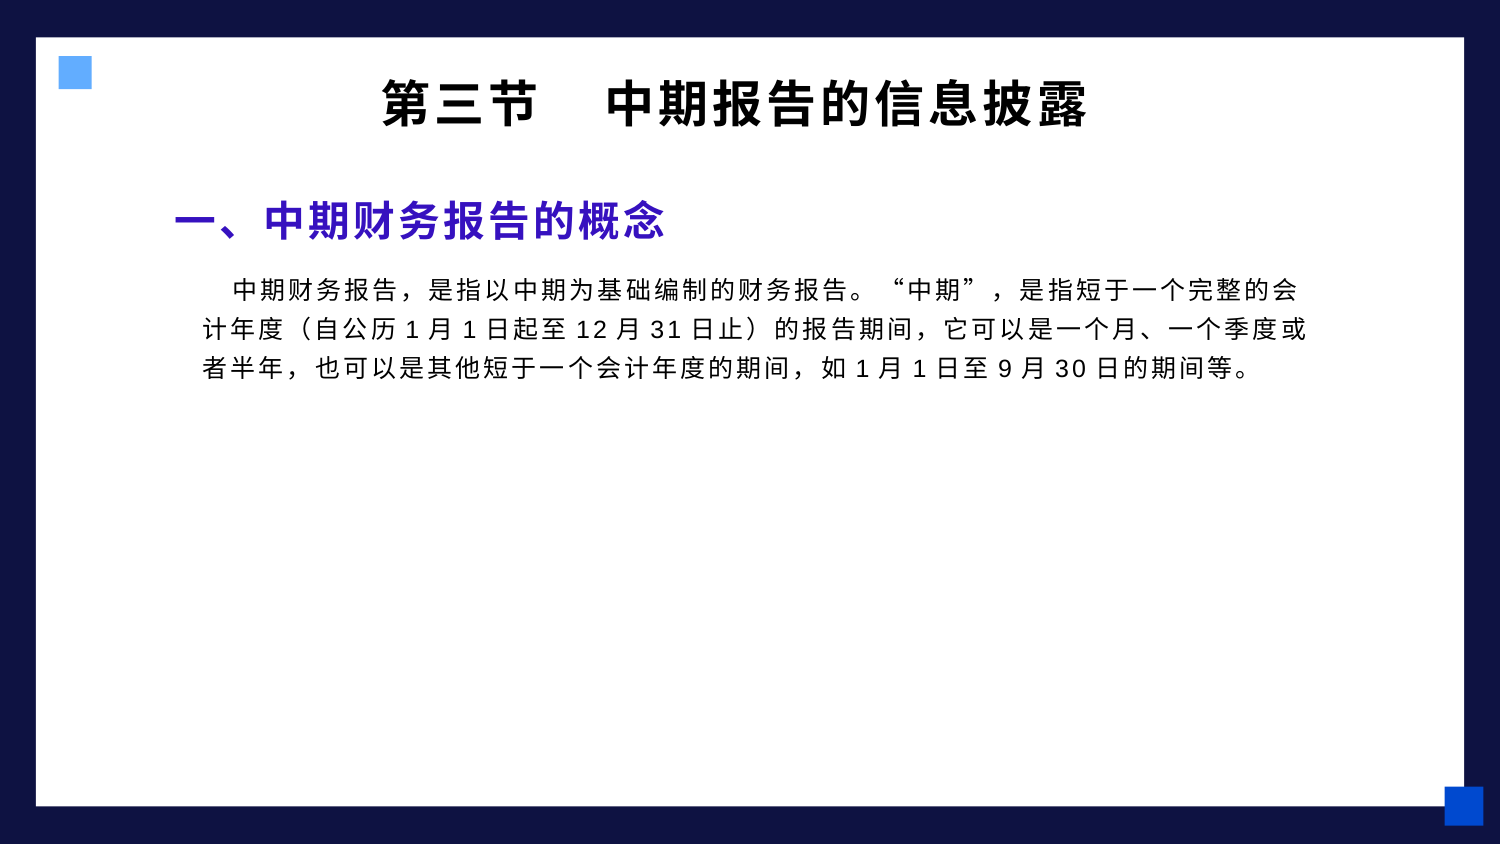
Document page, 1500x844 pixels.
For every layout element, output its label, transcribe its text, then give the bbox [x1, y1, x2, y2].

list 一、中期财务报告的概念 中期财务报告，是指以中期为基础编制的财务报告。“中期”，是指短于一个完整的会计年度（自公历1月1日起至12月31日止）的报告期间，它可以是一个月、一个季度或者半年，也可以是其他短于一个会计年度的期间，如1月1日至9月30日的期间等。 [157, 179, 1343, 604]
title 第三节 中期报告的信息披露 [141, 114, 1327, 138]
